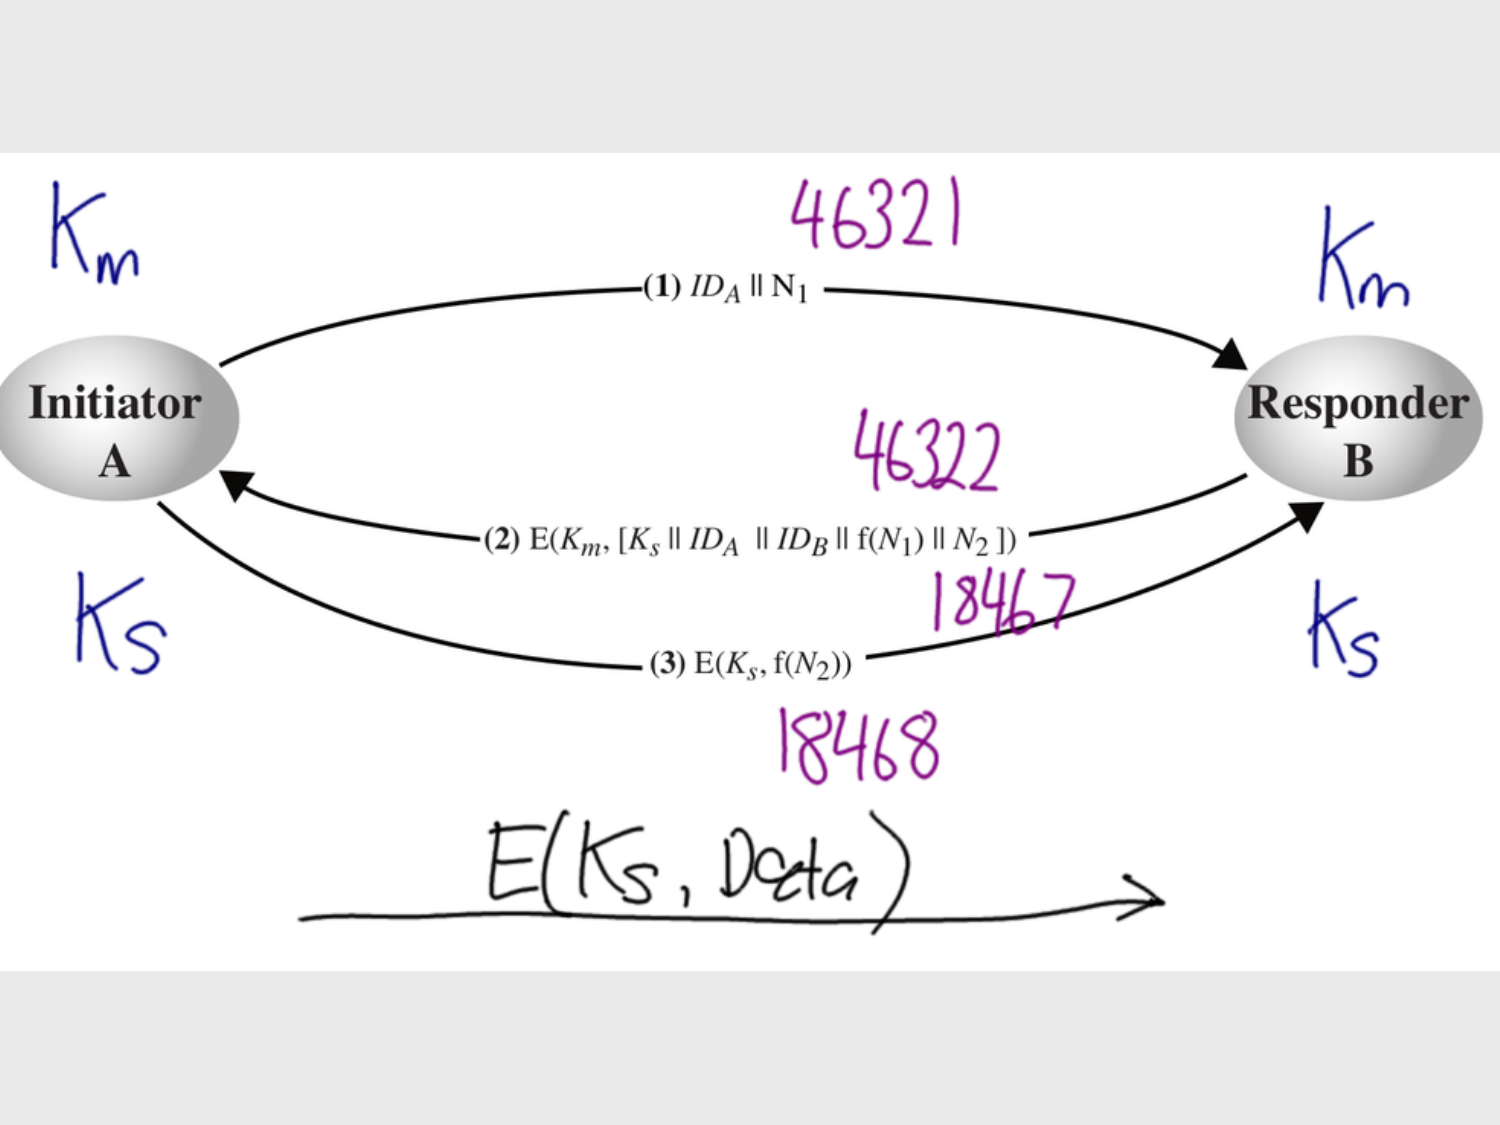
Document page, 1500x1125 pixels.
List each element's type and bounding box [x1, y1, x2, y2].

picture [0, 153, 1500, 972]
